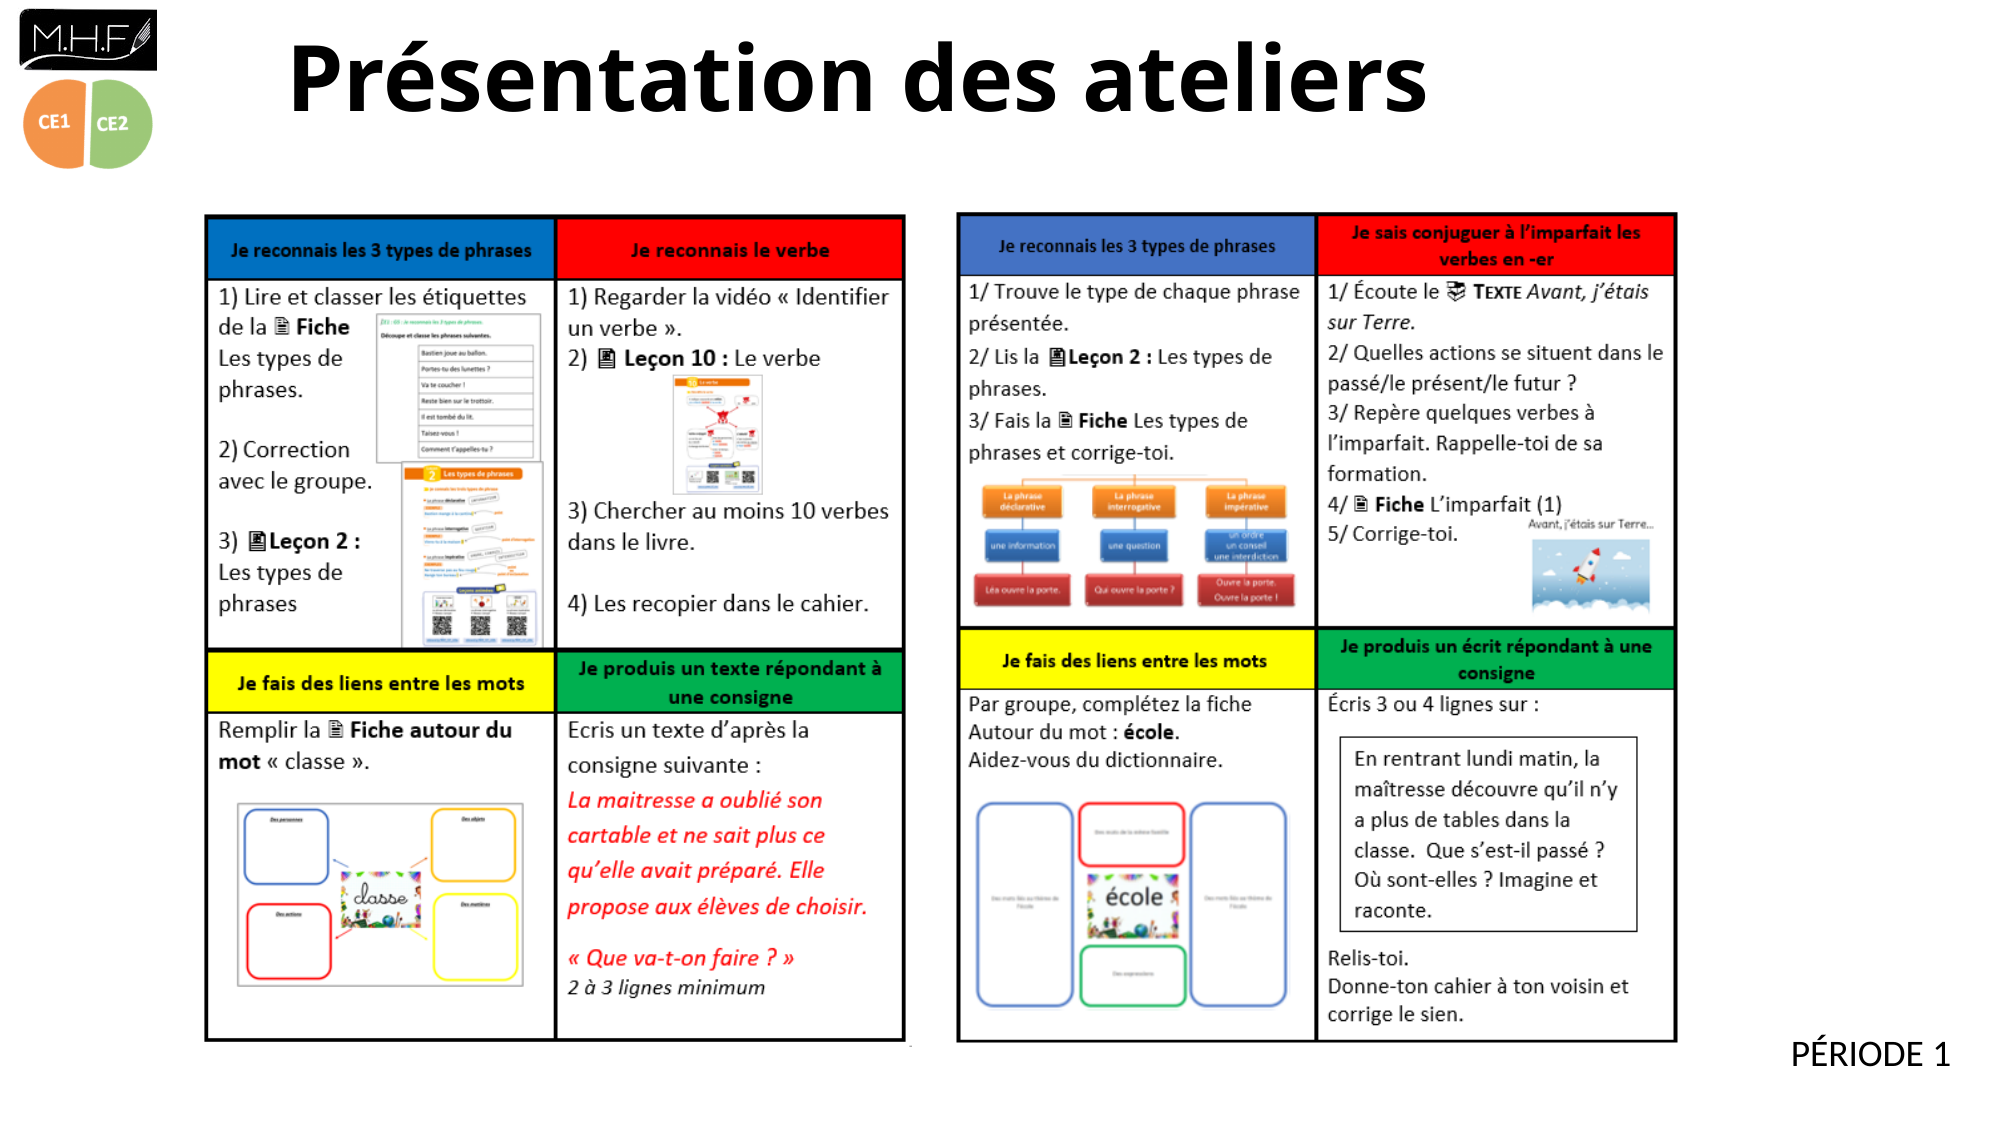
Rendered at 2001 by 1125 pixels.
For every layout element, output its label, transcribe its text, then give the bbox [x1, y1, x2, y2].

title Présentation des ateliers [271, 7, 1818, 156]
picture [197, 207, 912, 1047]
picture [1, 7, 177, 207]
picture [950, 207, 1683, 1048]
text_box PÉRIODE 1 [1362, 1021, 1967, 1082]
